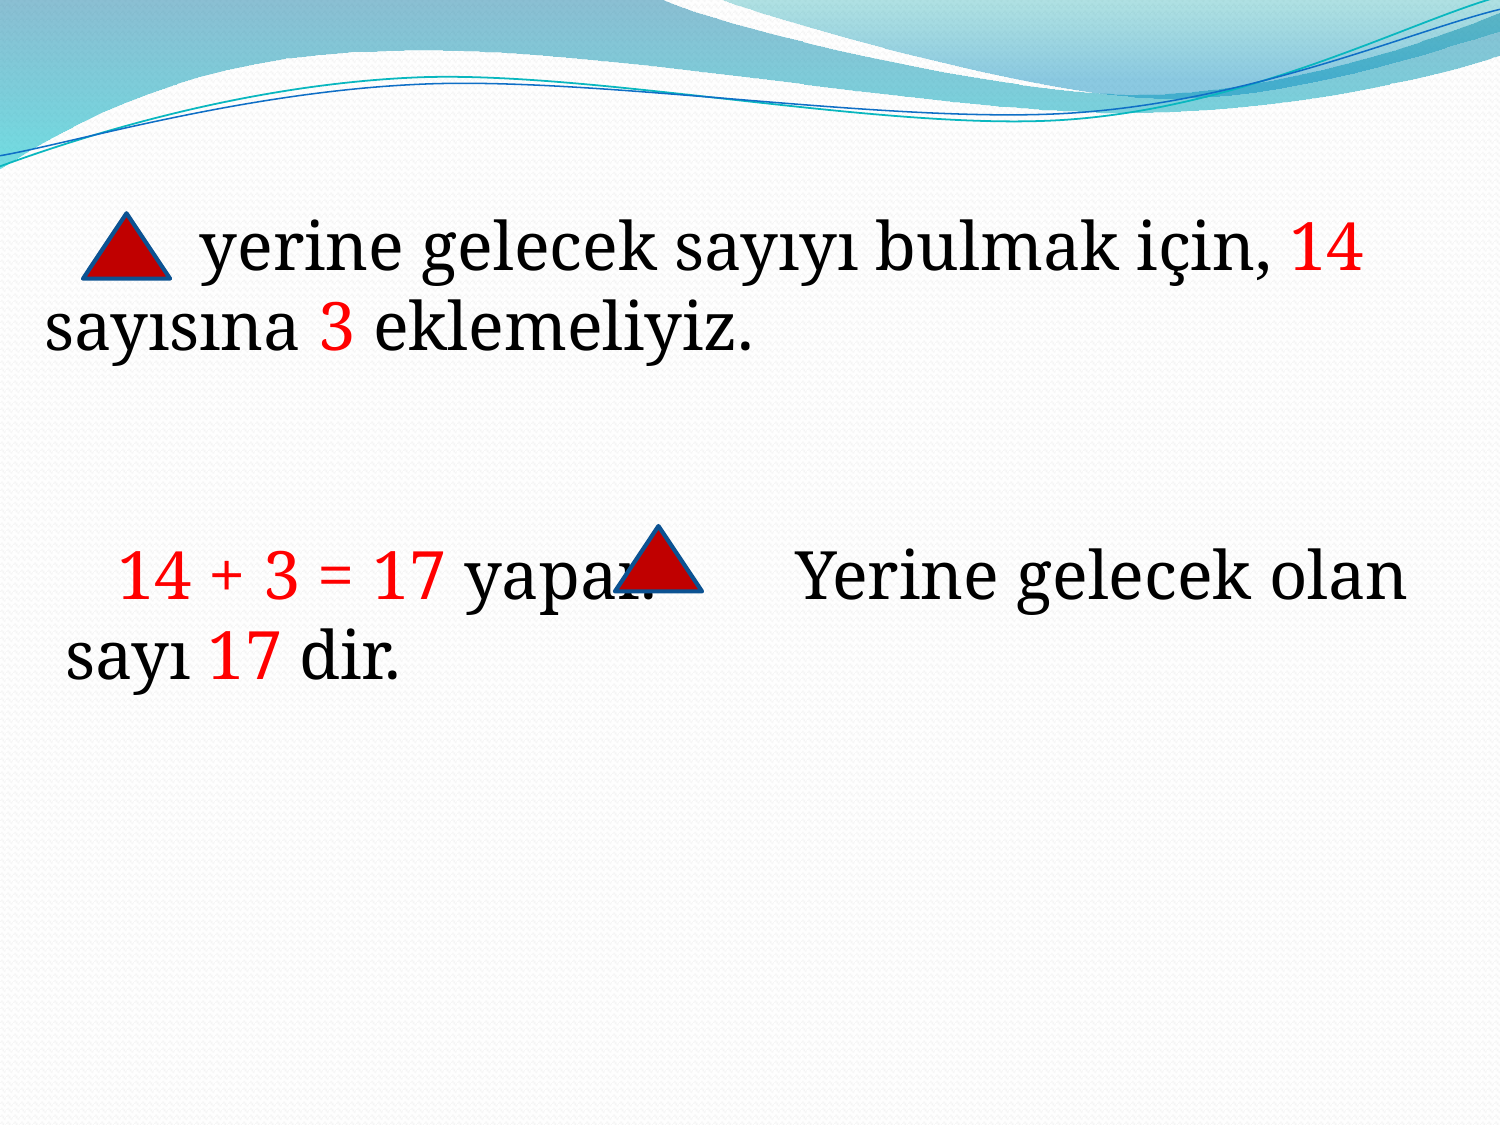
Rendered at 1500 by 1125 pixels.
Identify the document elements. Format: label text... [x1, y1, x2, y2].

text_box 14 + 3 = 17 yapar. Yerine gelecek olan sayı 17 dir. [50, 525, 1447, 747]
text_box [81, 211, 172, 281]
text_box yerine gelecek sayıyı bulmak için, 14 sayısına 3 eklemeliyiz. [29, 196, 1425, 418]
text_box [613, 523, 704, 594]
